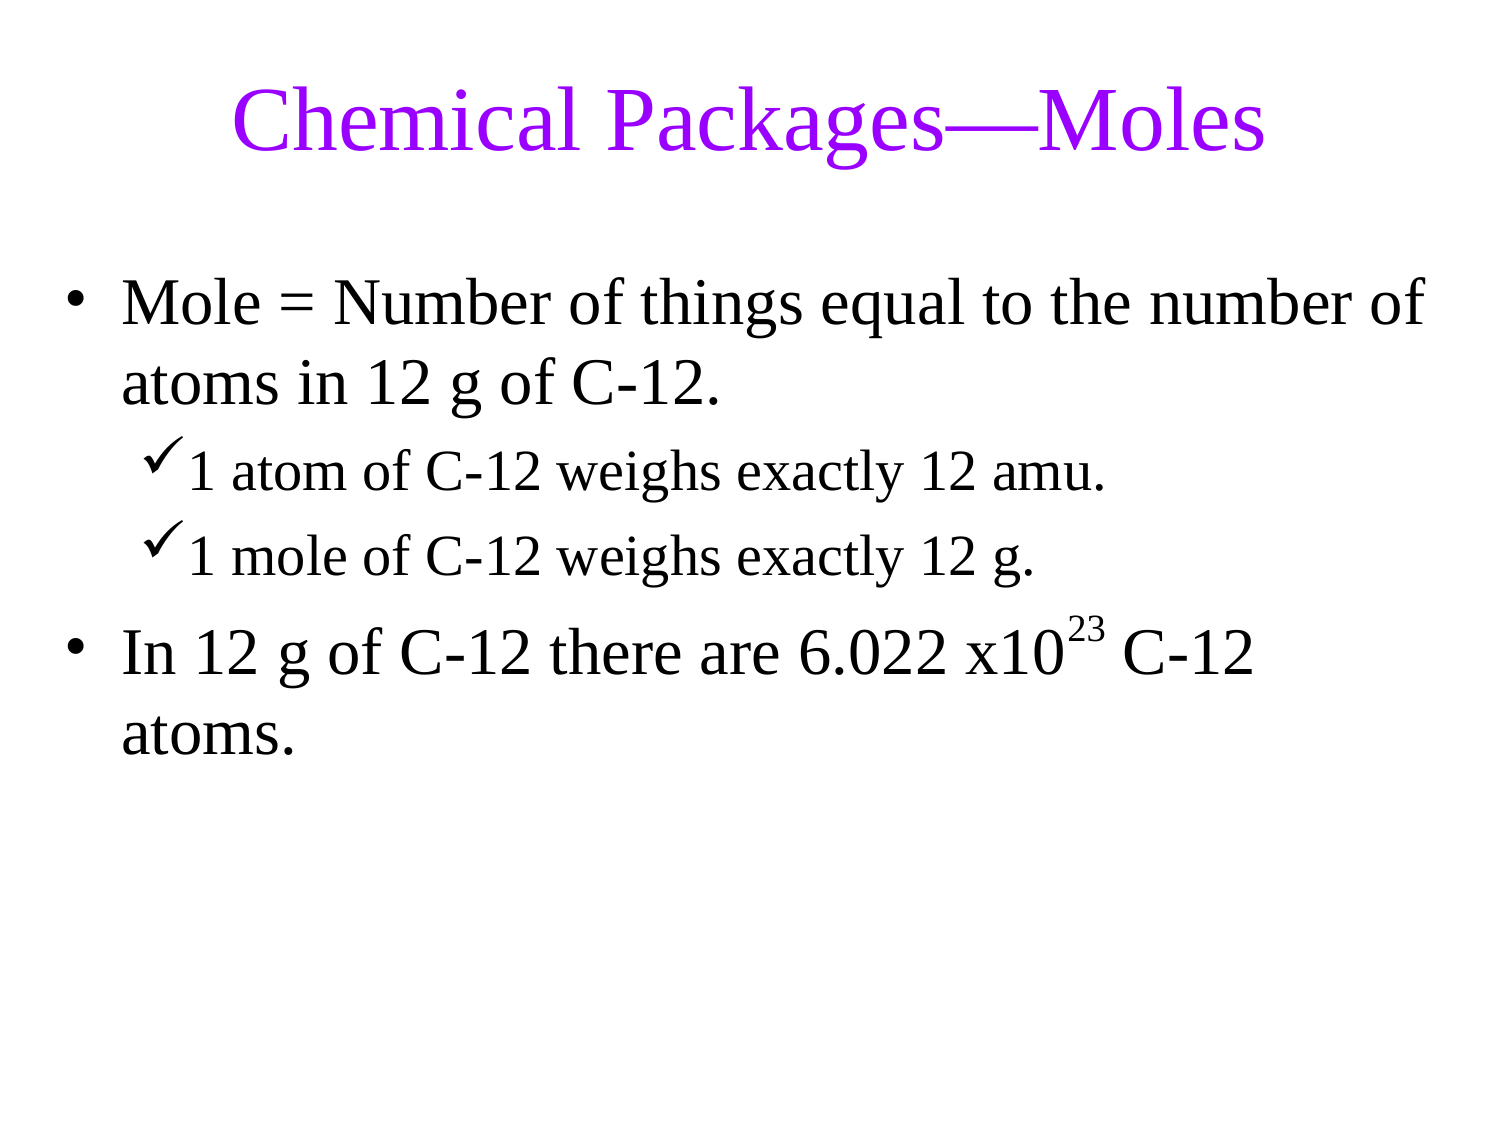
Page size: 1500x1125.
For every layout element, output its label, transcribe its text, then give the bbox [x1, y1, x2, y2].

text_box Mole = Number of things equal to the number of atoms in 12 g of C-12. 1 atom of C-12 weighs exactly 12 amu. 1 mole of C-12 weighs exactly 12 g. In 12 g of C-12 there are 6.022 x1023 C-12 atoms. [49, 249, 1463, 950]
text_box Chemical Packages—Moles [112, 20, 1388, 208]
